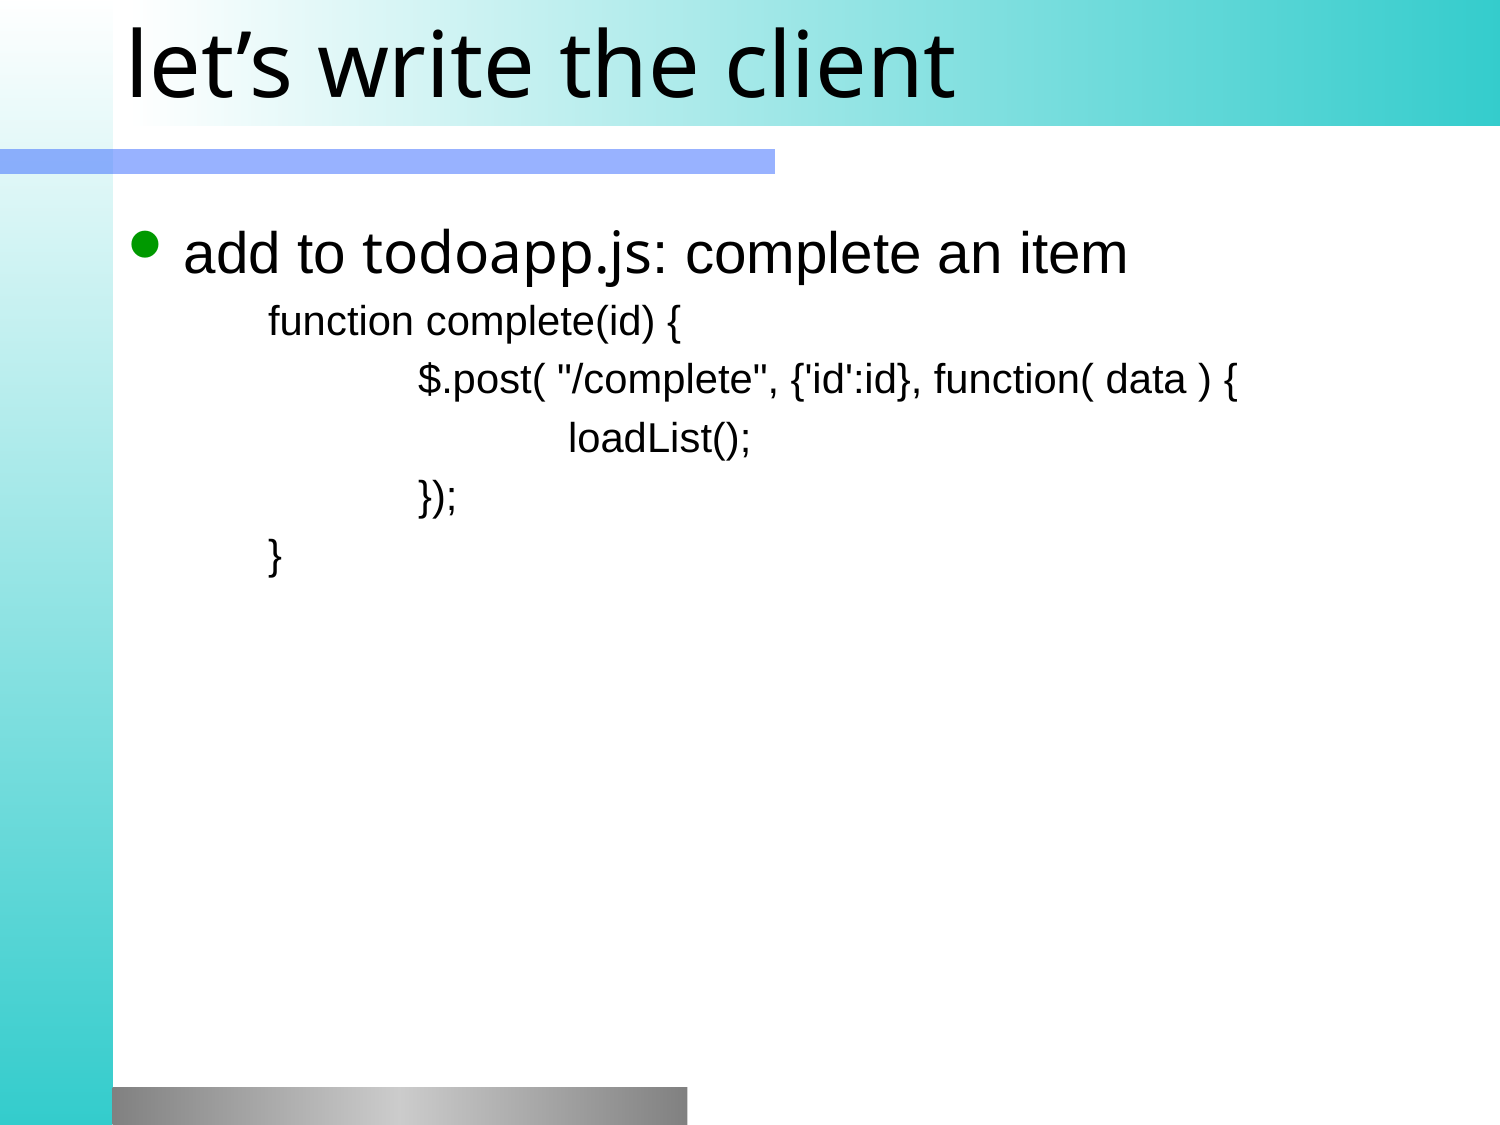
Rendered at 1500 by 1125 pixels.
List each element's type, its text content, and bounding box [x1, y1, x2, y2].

title let’s write the client [110, 0, 1424, 126]
list add to todoapp.js: complete an item function complete(id) { $.post( "/complete", {'id':id}, function( data ) { loadList(); }); } [112, 207, 1388, 1073]
